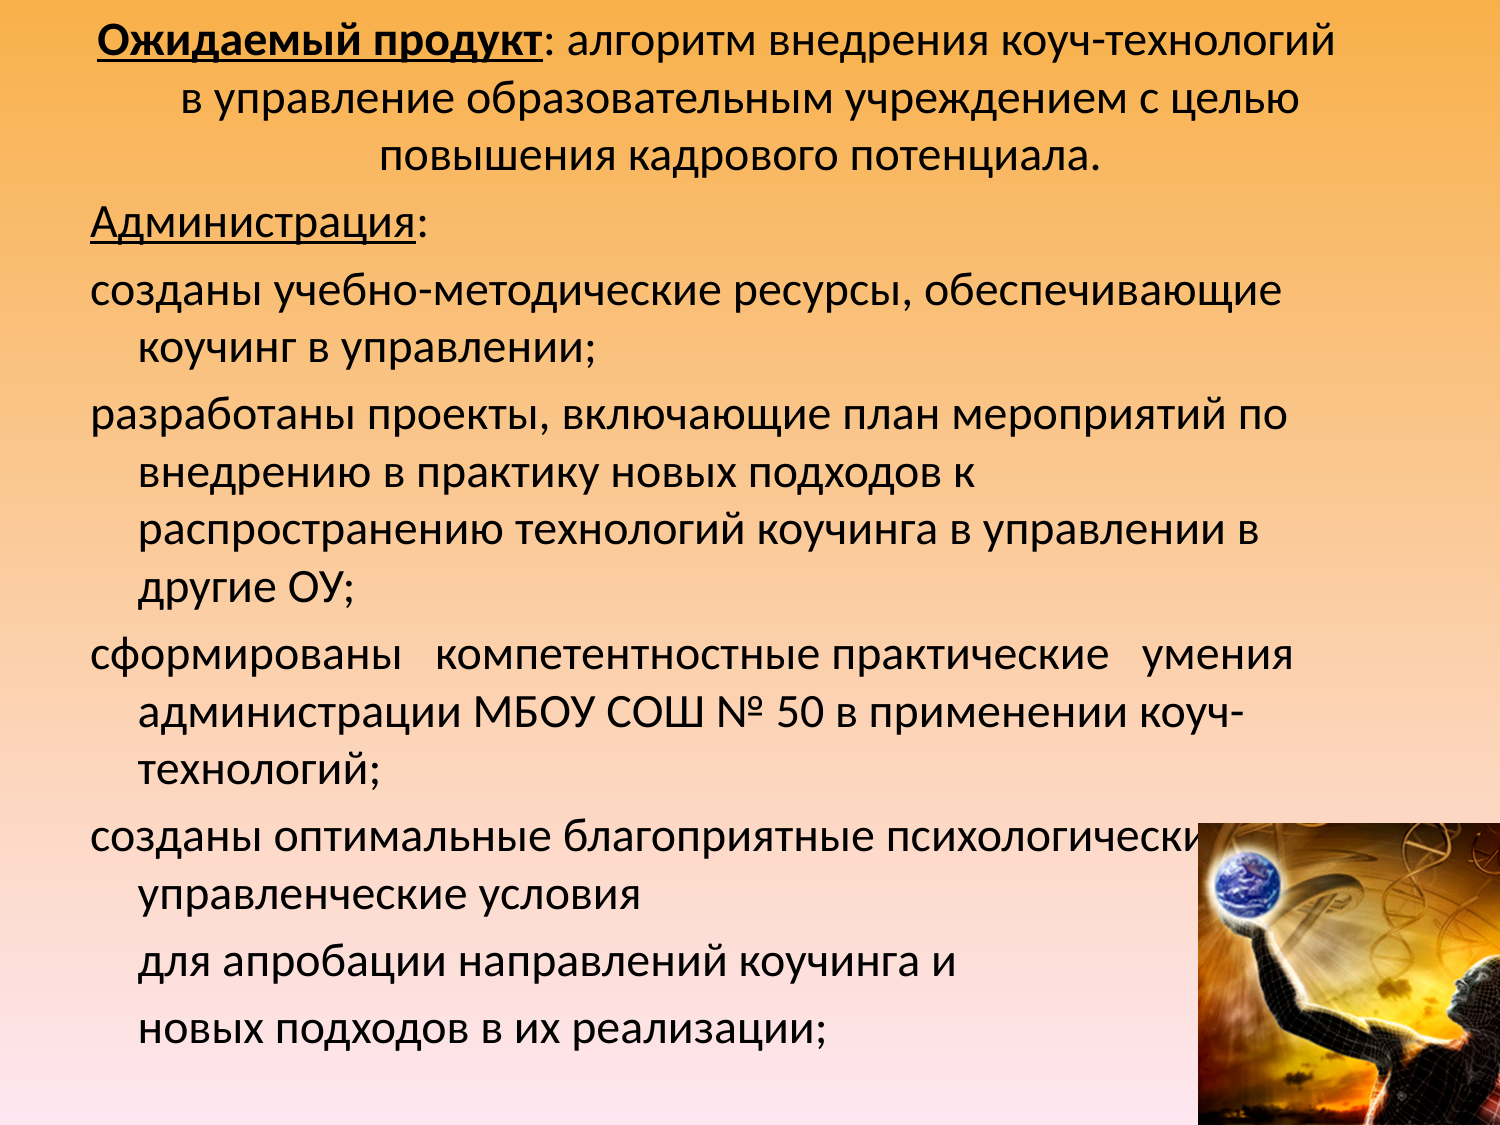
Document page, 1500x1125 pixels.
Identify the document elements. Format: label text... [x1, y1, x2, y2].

picture [1198, 823, 1500, 1125]
list Ожидаемый продукт: алгоритм внедрения коуч-технологий в управление образовательным учреждением с целью повышения кадрового потенциала. Администрация: созданы учебно-методические ресурсы, обеспечивающие коучинг в управлении; разработаны проекты, включающие план мероприятий по внедрению в практику новых подходов к распространению технологий коучинга в управлении в другие ОУ; сформированы компетентностные практические умения администрации МБОУ СОШ № 50 в применении коуч-технологий; созданы оптимальные благоприятные психологические и управленческие условия для апробации направлений коучинга и новых подходов в их реализации; [75, 0, 1360, 1125]
